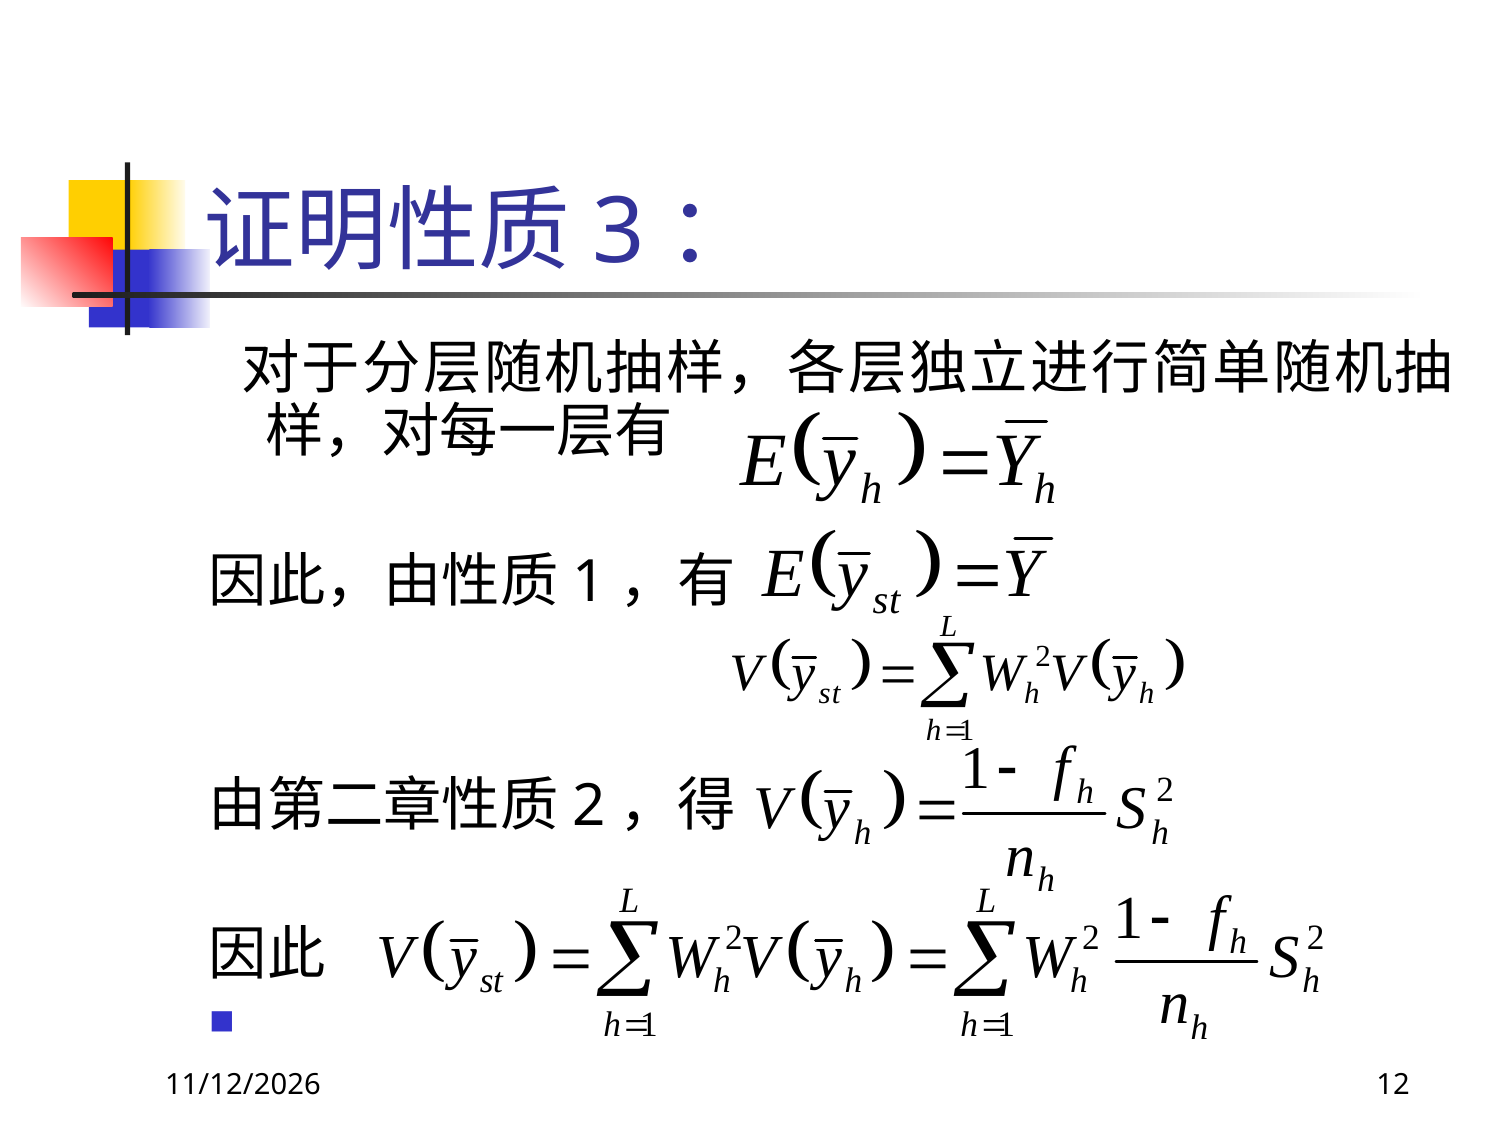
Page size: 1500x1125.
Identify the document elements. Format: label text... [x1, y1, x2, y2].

title 证明性质3： [188, 101, 1468, 289]
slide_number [149, 1037, 463, 1113]
slide_number 12 [1112, 1037, 1426, 1113]
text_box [749, 521, 1070, 600]
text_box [749, 727, 1187, 873]
list 对于分层随机抽样，各层独立进行简单随机抽样，对每一层有 因此，由性质1，有 由第二章性质2，得 因此 [193, 330, 1470, 1007]
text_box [726, 403, 1070, 523]
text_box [726, 602, 1188, 752]
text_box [371, 874, 1341, 1054]
